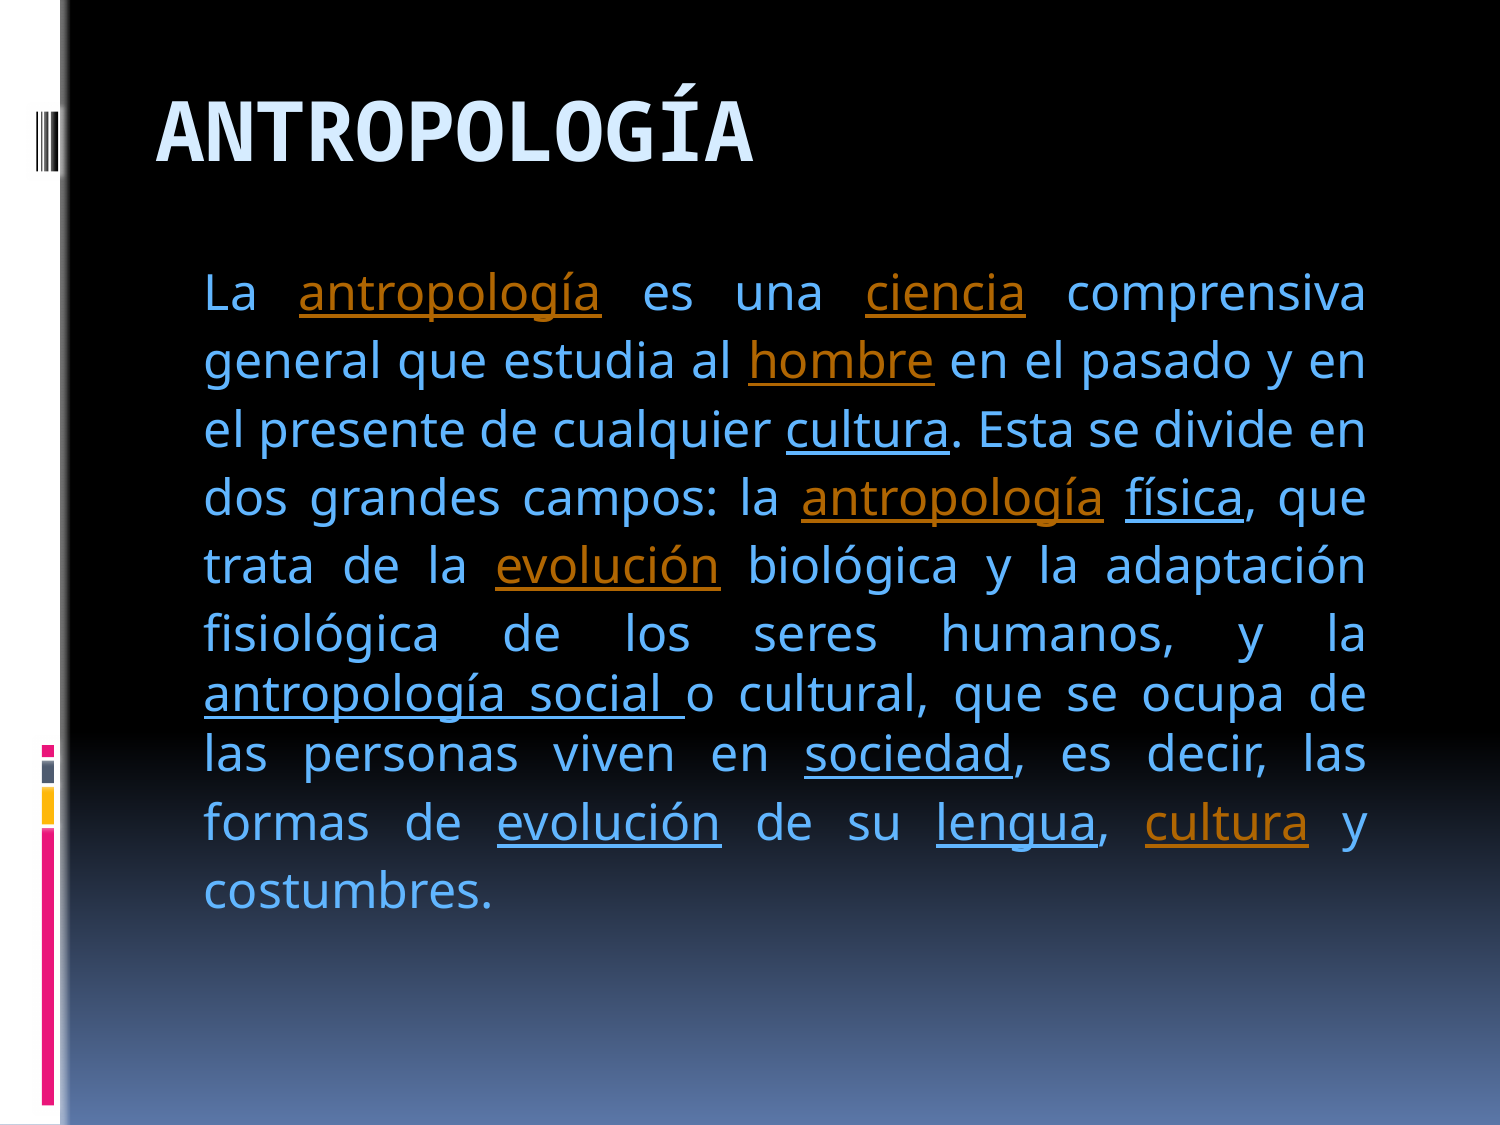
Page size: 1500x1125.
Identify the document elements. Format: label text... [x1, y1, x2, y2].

subtitle La antropología es una ciencia comprensiva general que estudia al hombre en el pasado y en el presente de cualquier cultura. Esta se divide en dos grandes campos: la antropología física, que trata de la evolución biológica y la adaptación fisiológica de los seres humanos, y la antropología social o cultural, que se ocupa de las personas viven en sociedad, es decir, las formas de evolución de su lengua, cultura y costumbres. [187, 351, 1383, 926]
title ANTROPOLOGÍA [140, 70, 1416, 312]
